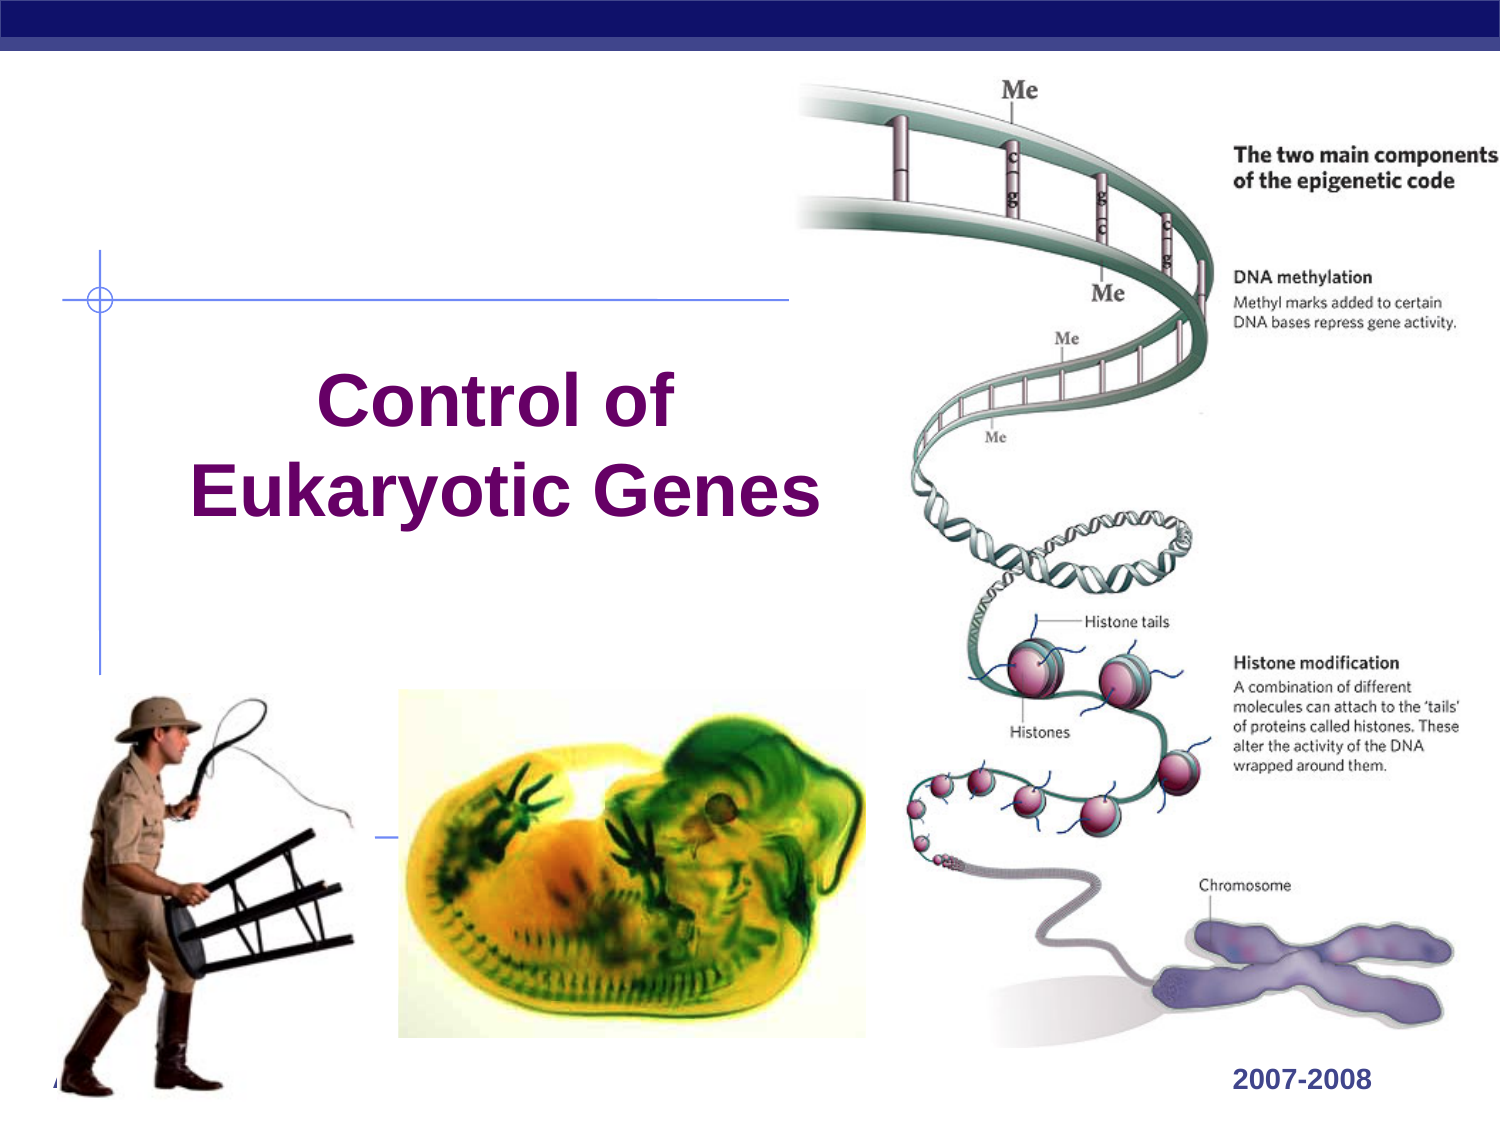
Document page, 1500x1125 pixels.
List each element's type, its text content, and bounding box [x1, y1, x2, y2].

picture [56, 693, 362, 1104]
slide_number 2007-2008 [1137, 1055, 1388, 1103]
picture [398, 75, 1500, 1048]
text_box Control of Eukaryotic Genes [174, 344, 784, 539]
